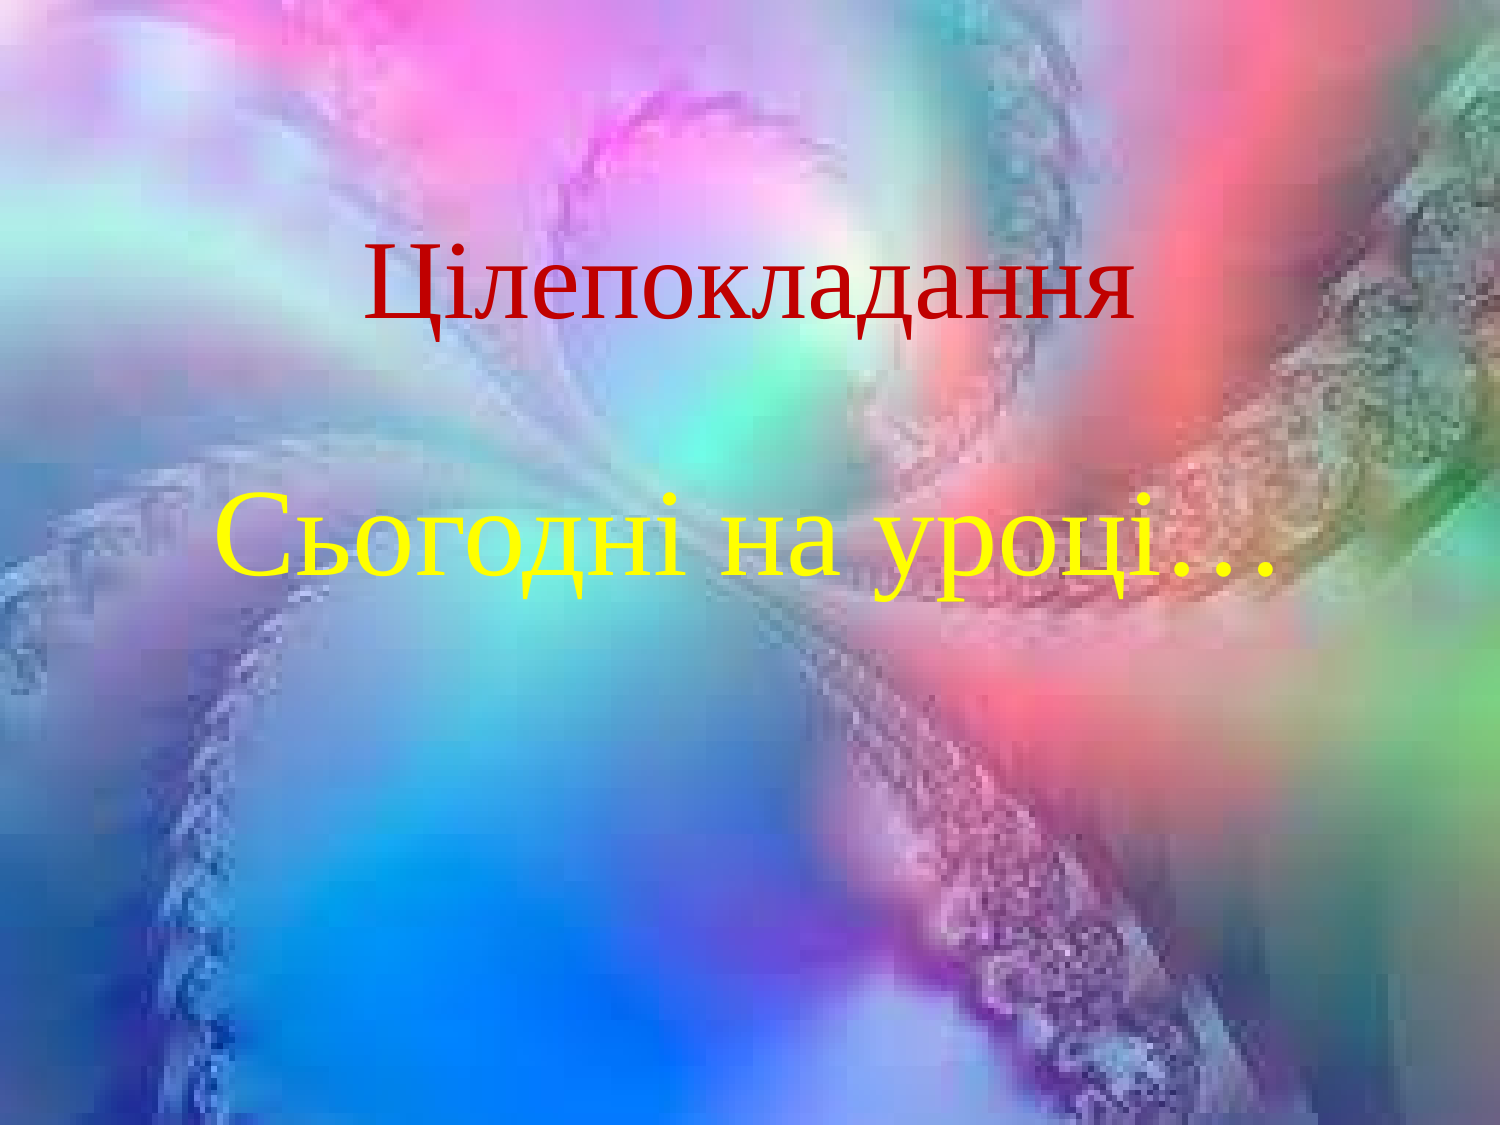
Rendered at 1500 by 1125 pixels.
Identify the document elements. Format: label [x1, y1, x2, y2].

list [0, 0, 1500, 1125]
